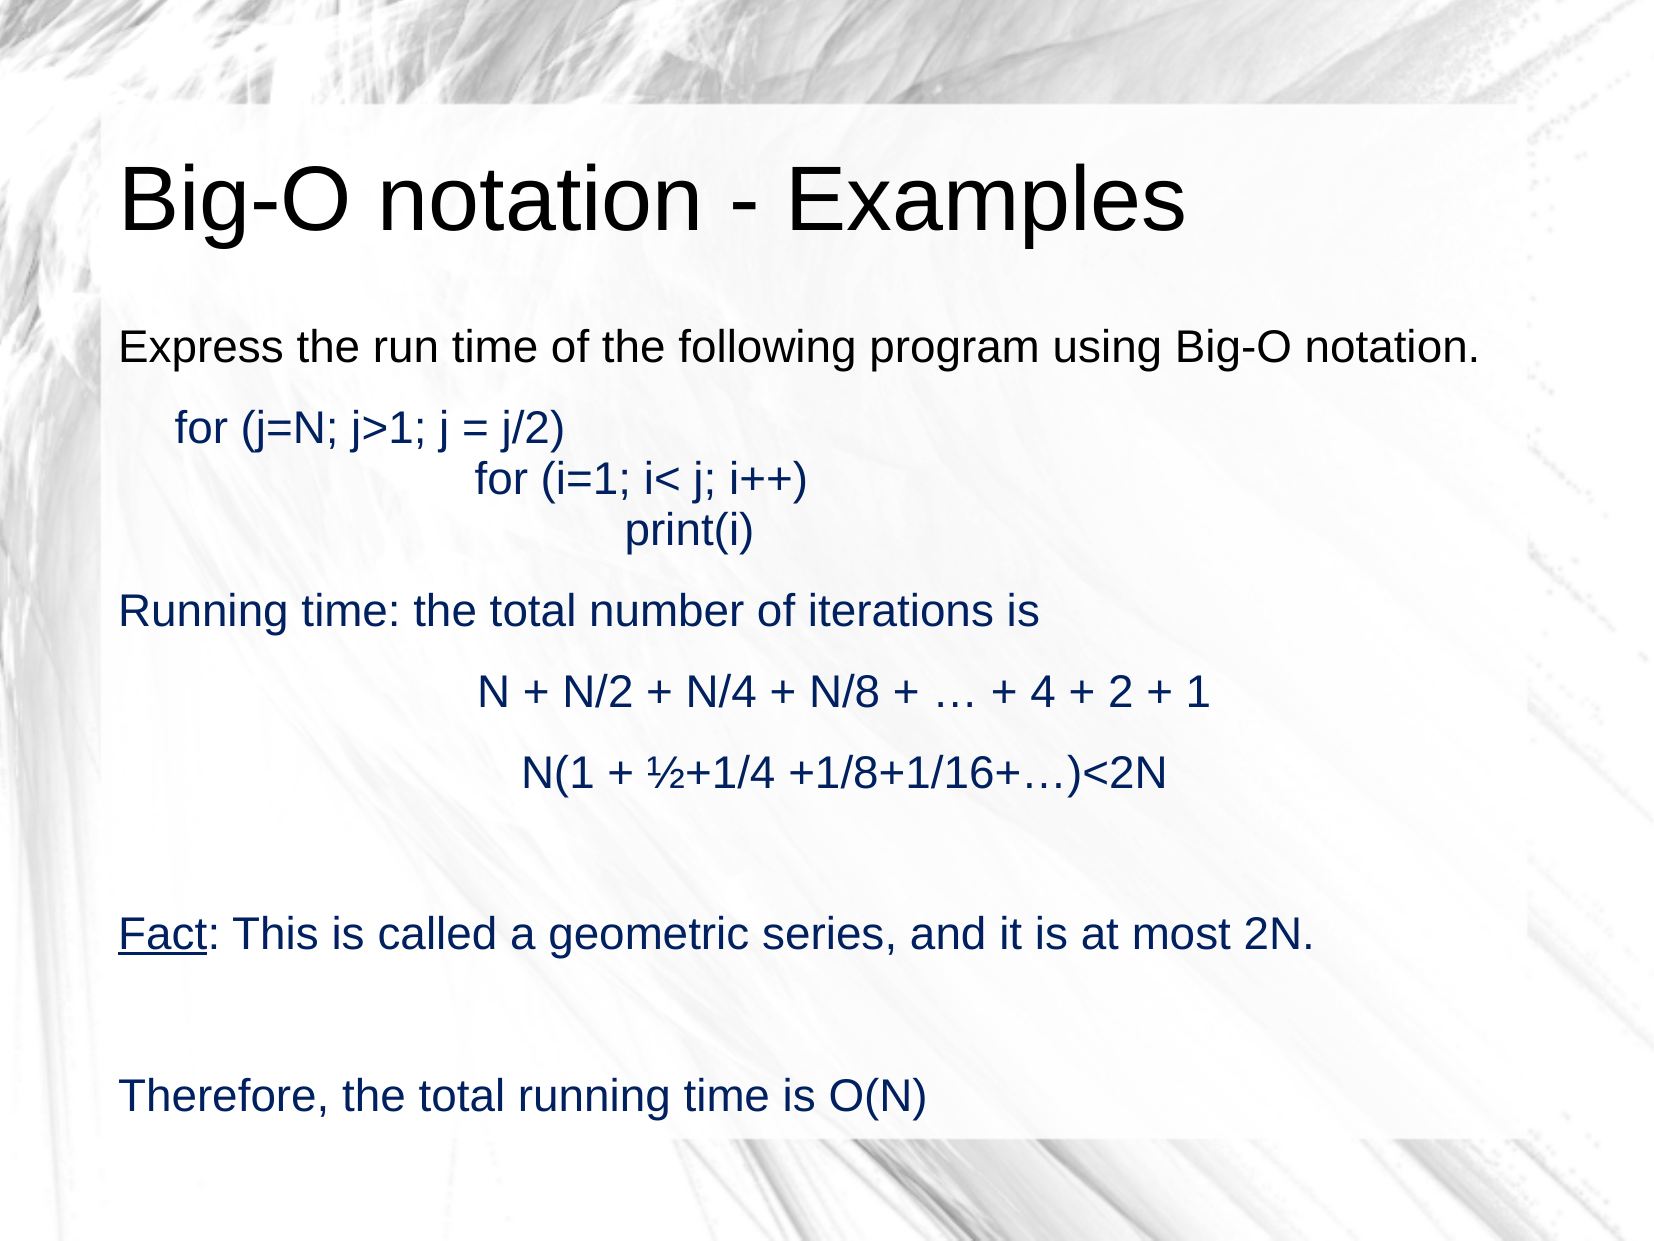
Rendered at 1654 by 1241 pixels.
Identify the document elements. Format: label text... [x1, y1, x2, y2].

picture [0, 0, 1654, 1241]
list Express the run time of the following program using Big-O notation. for (j=N; j>1; j = j/2) for (i=1; i< j; i++) print(i) Running time: the total number of iterations is N + N/2 + N/4 + N/8 + … + 4 + 2 + 1 N(1 + ½+1/4 +1/8+1/16+…)<2N Fact: This is called a geometric series, and it is at most 2N. Therefore, the total running time is O(N) [118, 319, 1571, 1109]
title Big-O notation - Examples [118, 112, 1506, 281]
